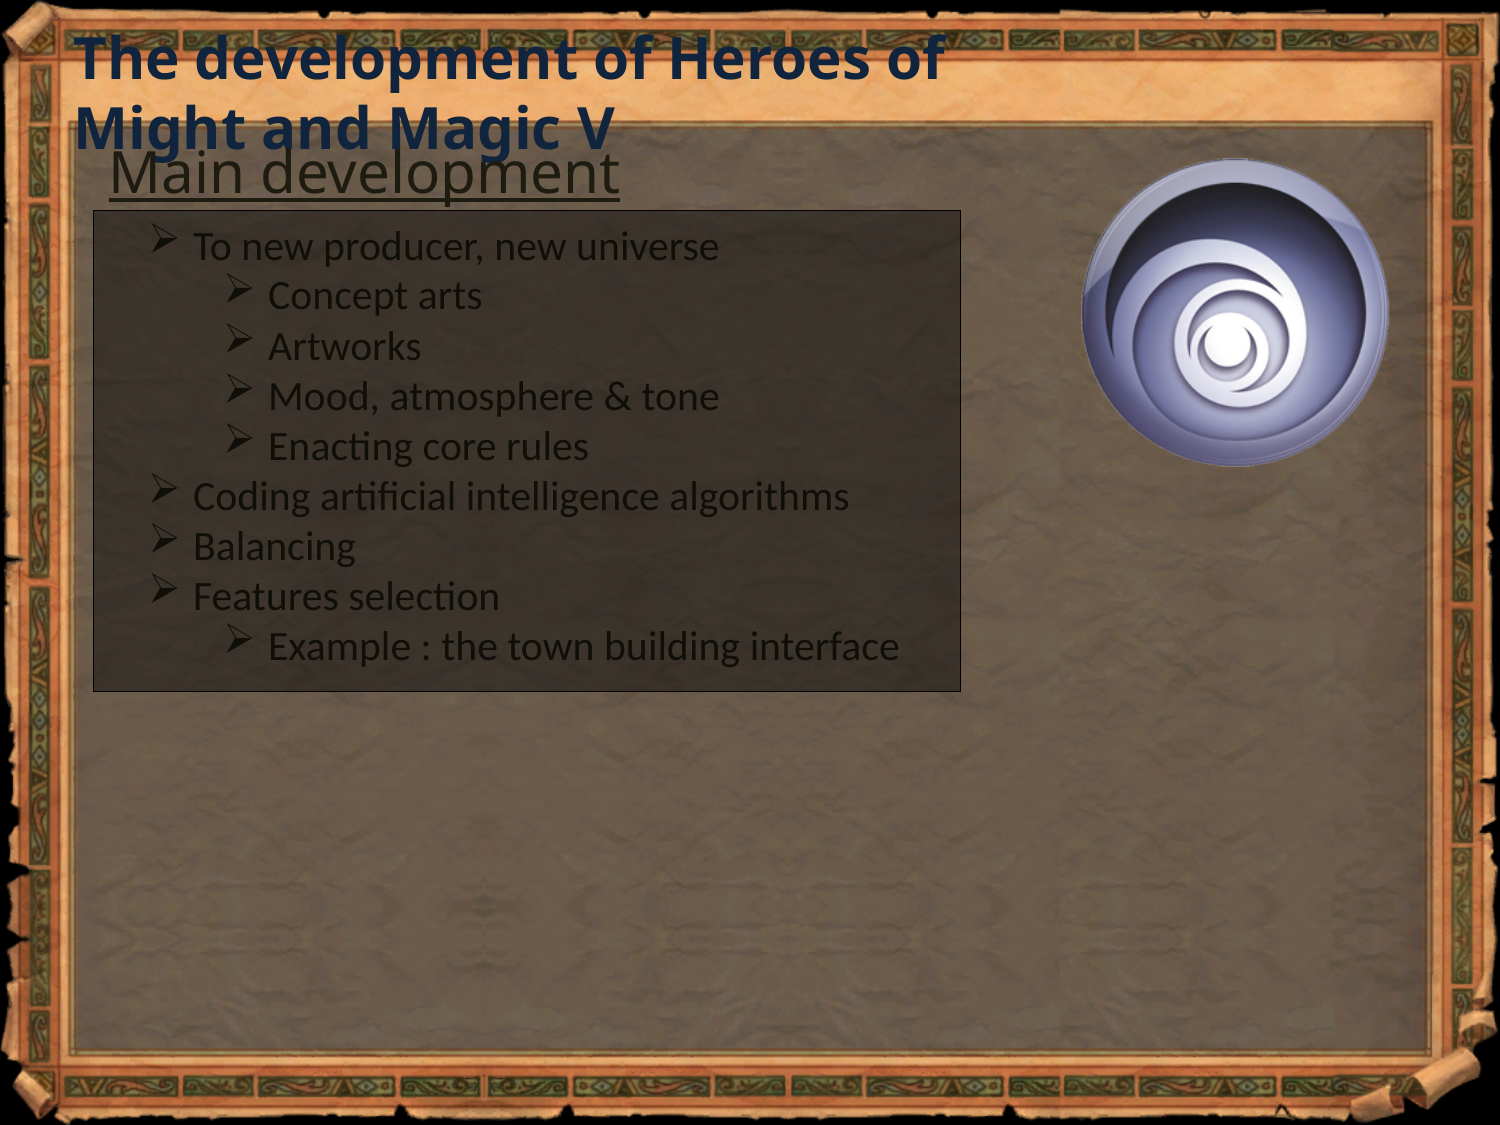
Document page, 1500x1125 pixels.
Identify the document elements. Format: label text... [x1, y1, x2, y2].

text_box To new producer, new universe Concept arts Artworks Mood, atmosphere & tone Enacting core rules Coding artificial intelligence algorithms Balancing Features selection Example : the town building interface [93, 210, 961, 692]
text_box Main development [93, 140, 1063, 200]
picture [0, 0, 1500, 1125]
text_box The development of Heroes of Might and Magic V [58, 61, 1125, 121]
